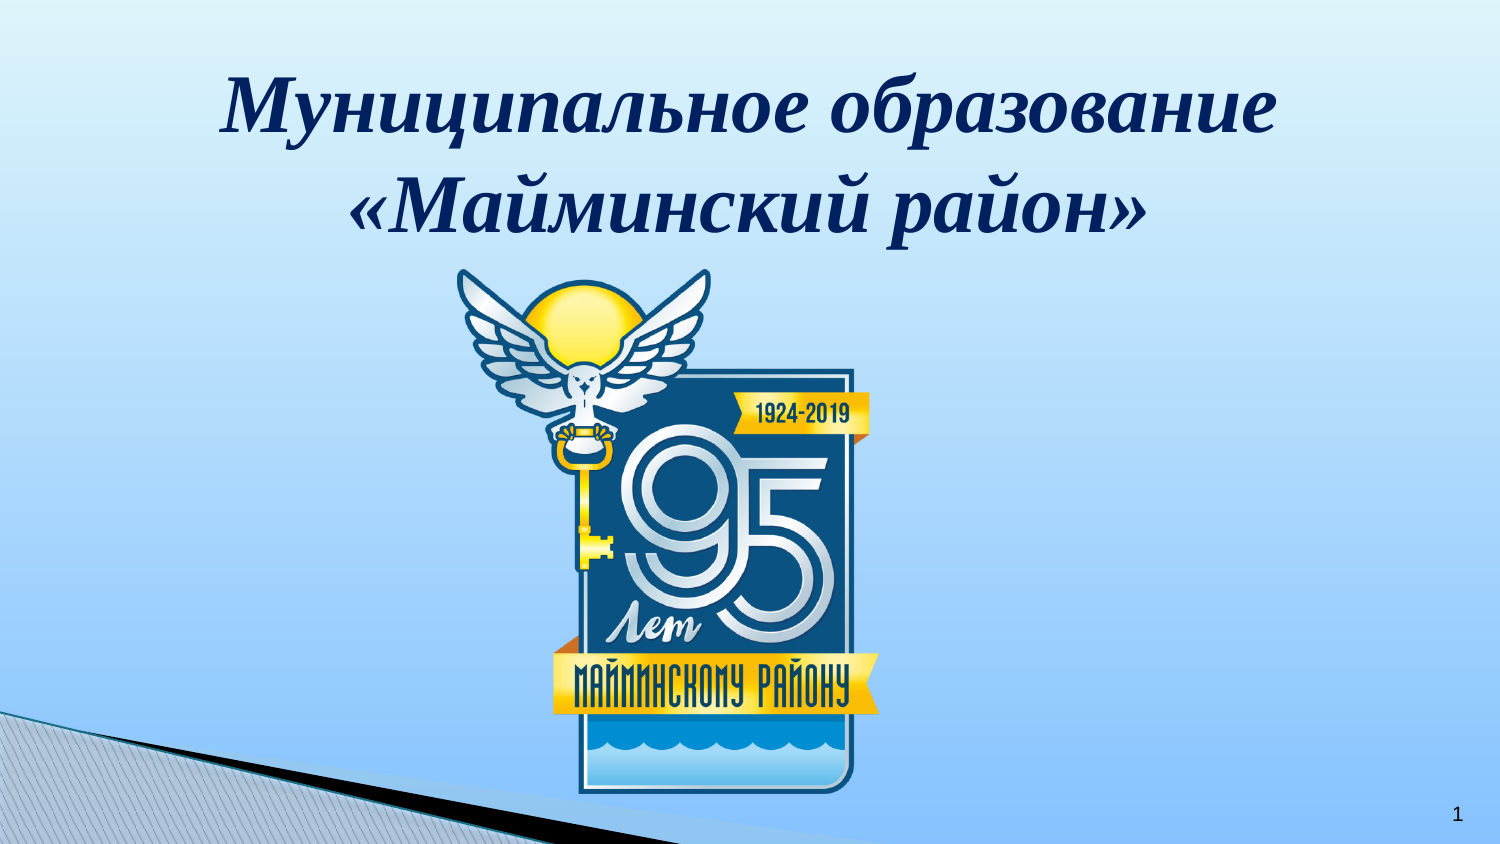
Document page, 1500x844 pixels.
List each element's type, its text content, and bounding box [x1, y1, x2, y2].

footer [718, 788, 1105, 834]
slide_number 1 [1418, 788, 1479, 834]
picture [456, 269, 880, 794]
title Муниципальное образование «Майминский район» [0, 85, 1500, 214]
